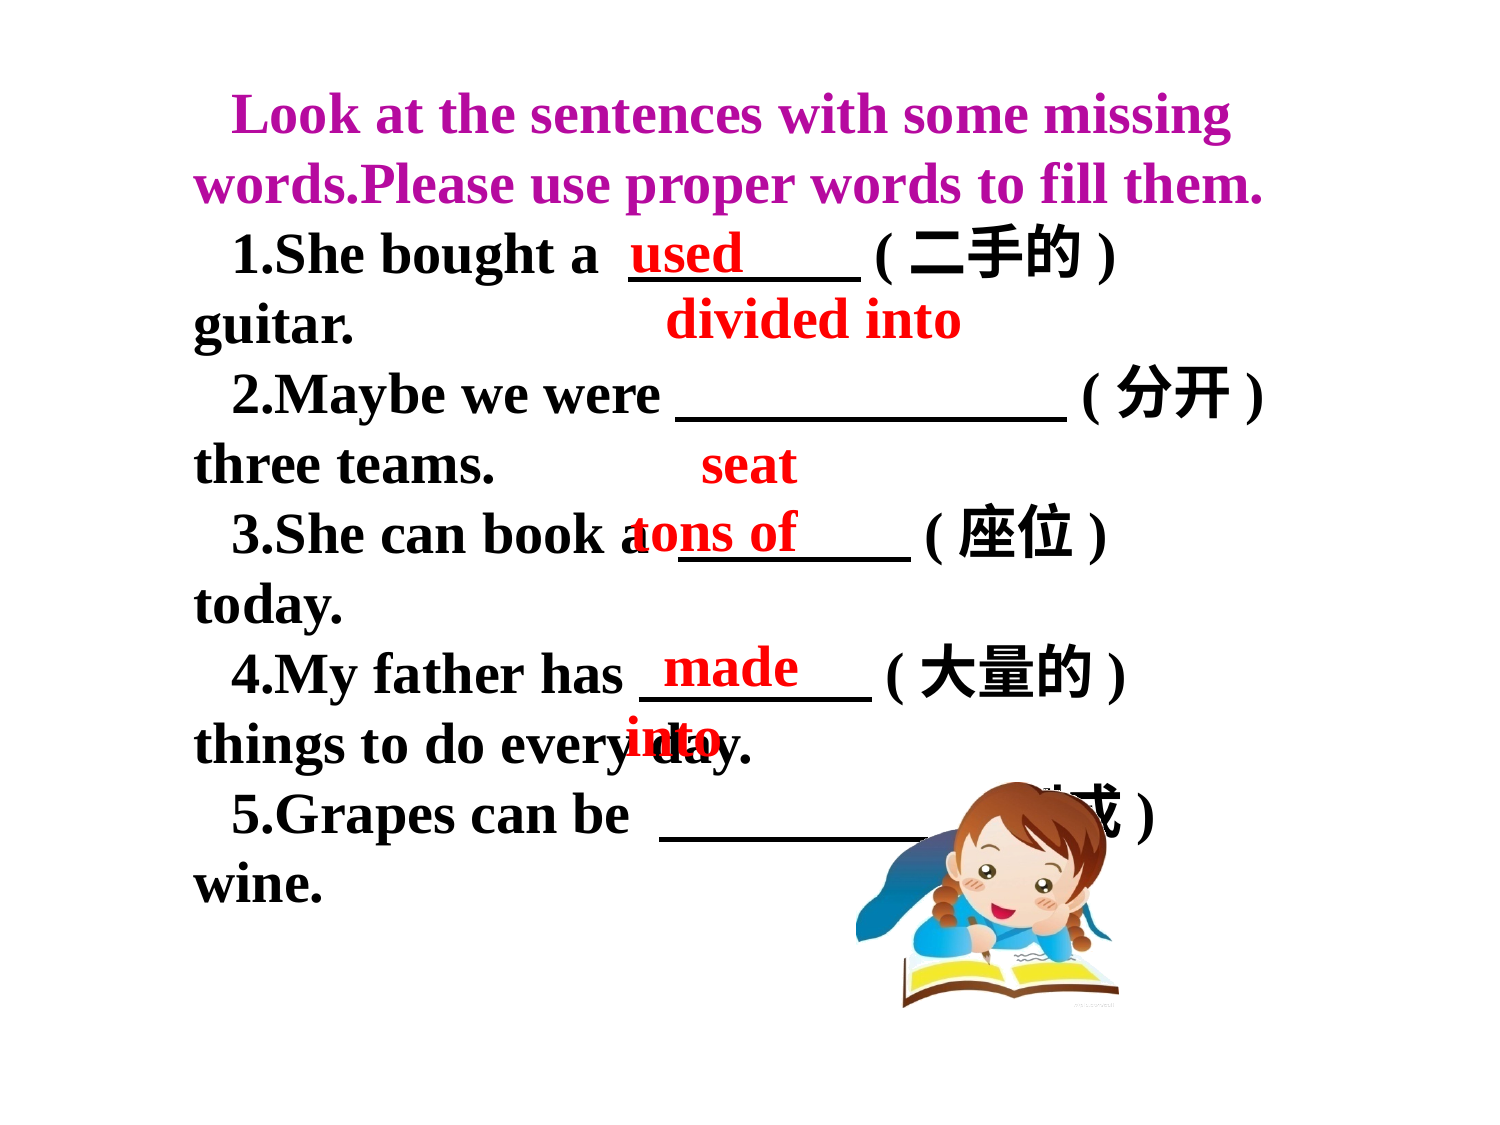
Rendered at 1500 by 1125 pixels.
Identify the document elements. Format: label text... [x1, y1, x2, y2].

text_box used [615, 206, 760, 292]
text_box tons of [615, 485, 813, 571]
text_box Look at the sentences with some missing words.Please use proper words to fill them. 1.She bought a (二手的) guitar. 2.Maybe we were (分开) three teams. 3.She can book a (座位) today. 4.My father has (大量的) things to do every day. 5.Grapes can be (制成) wine. [178, 67, 1287, 992]
text_box seat [686, 417, 814, 503]
text_box made into [610, 620, 889, 706]
picture [856, 782, 1120, 1008]
text_box divided into [650, 273, 978, 358]
